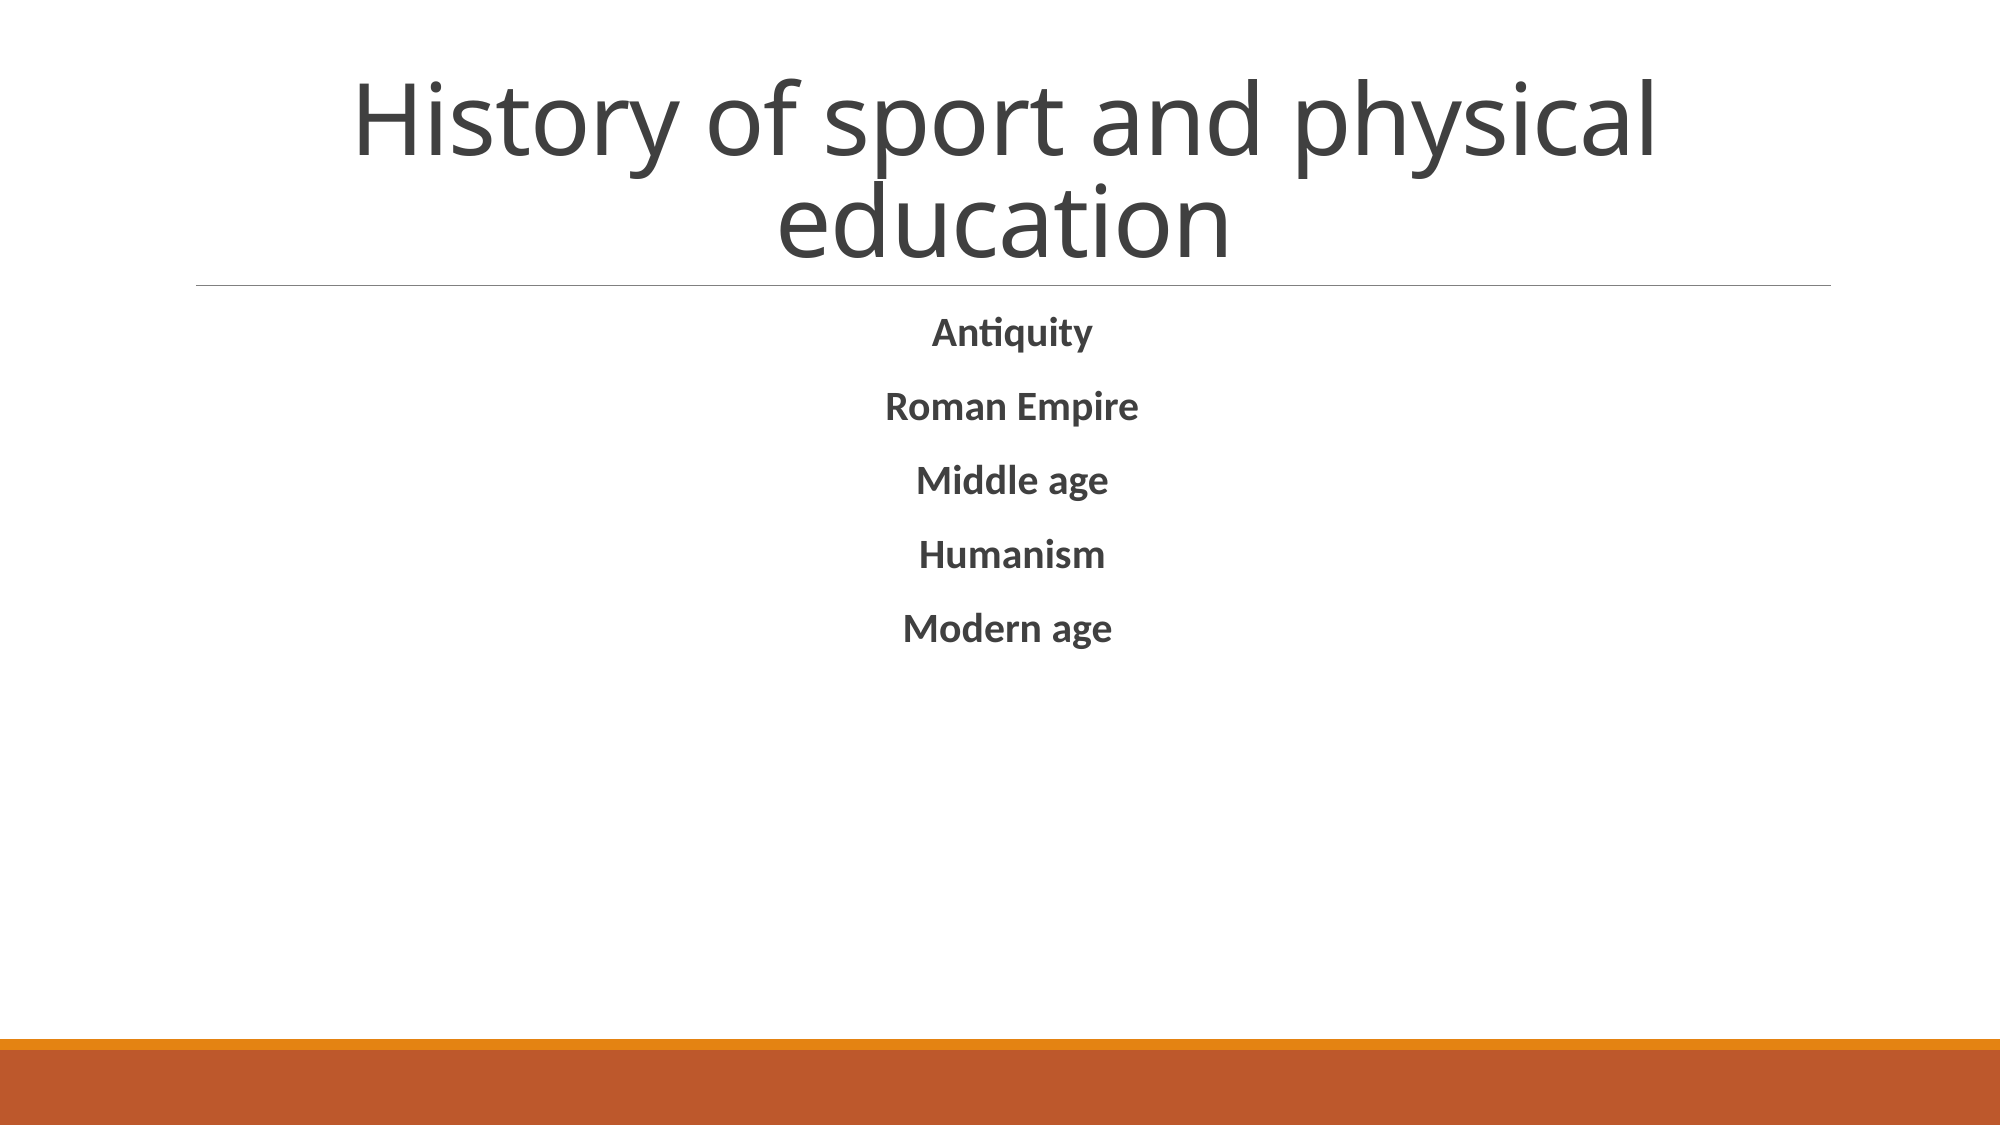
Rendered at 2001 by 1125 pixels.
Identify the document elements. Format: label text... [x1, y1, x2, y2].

title History of sport and physical education [180, 47, 1830, 285]
list Antiquity Roman Empire Middle age Humanism Modern age [180, 302, 1830, 963]
